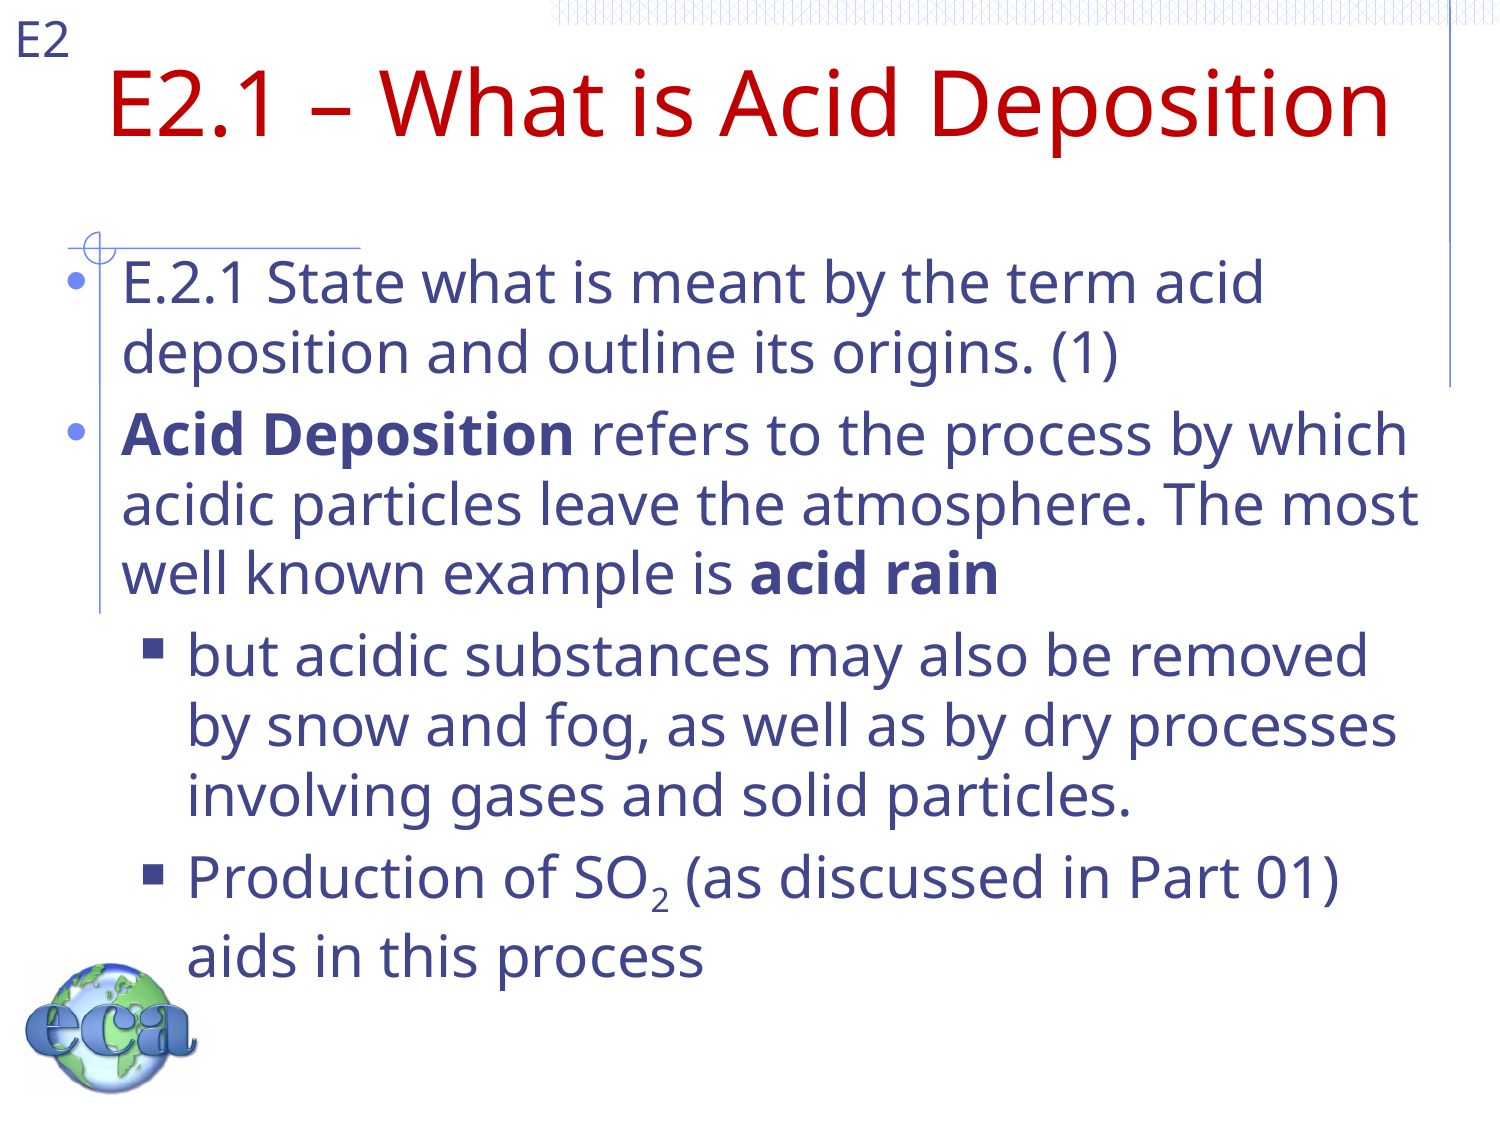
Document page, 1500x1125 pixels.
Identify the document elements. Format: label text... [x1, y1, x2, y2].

picture [23, 960, 200, 1096]
list E.2.1 State what is meant by the term acid deposition and outline its origins. (1) Acid Deposition refers to the process by which acidic particles leave the atmosphere. The most well known example is acid rain but acidic substances may also be removed by snow and fog, as well as by dry processes involving gases and solid particles. Production of SO2 (as discussed in Part 01) aids in this process [49, 237, 1463, 976]
title E2.1 – What is Acid Deposition [37, 24, 1463, 163]
